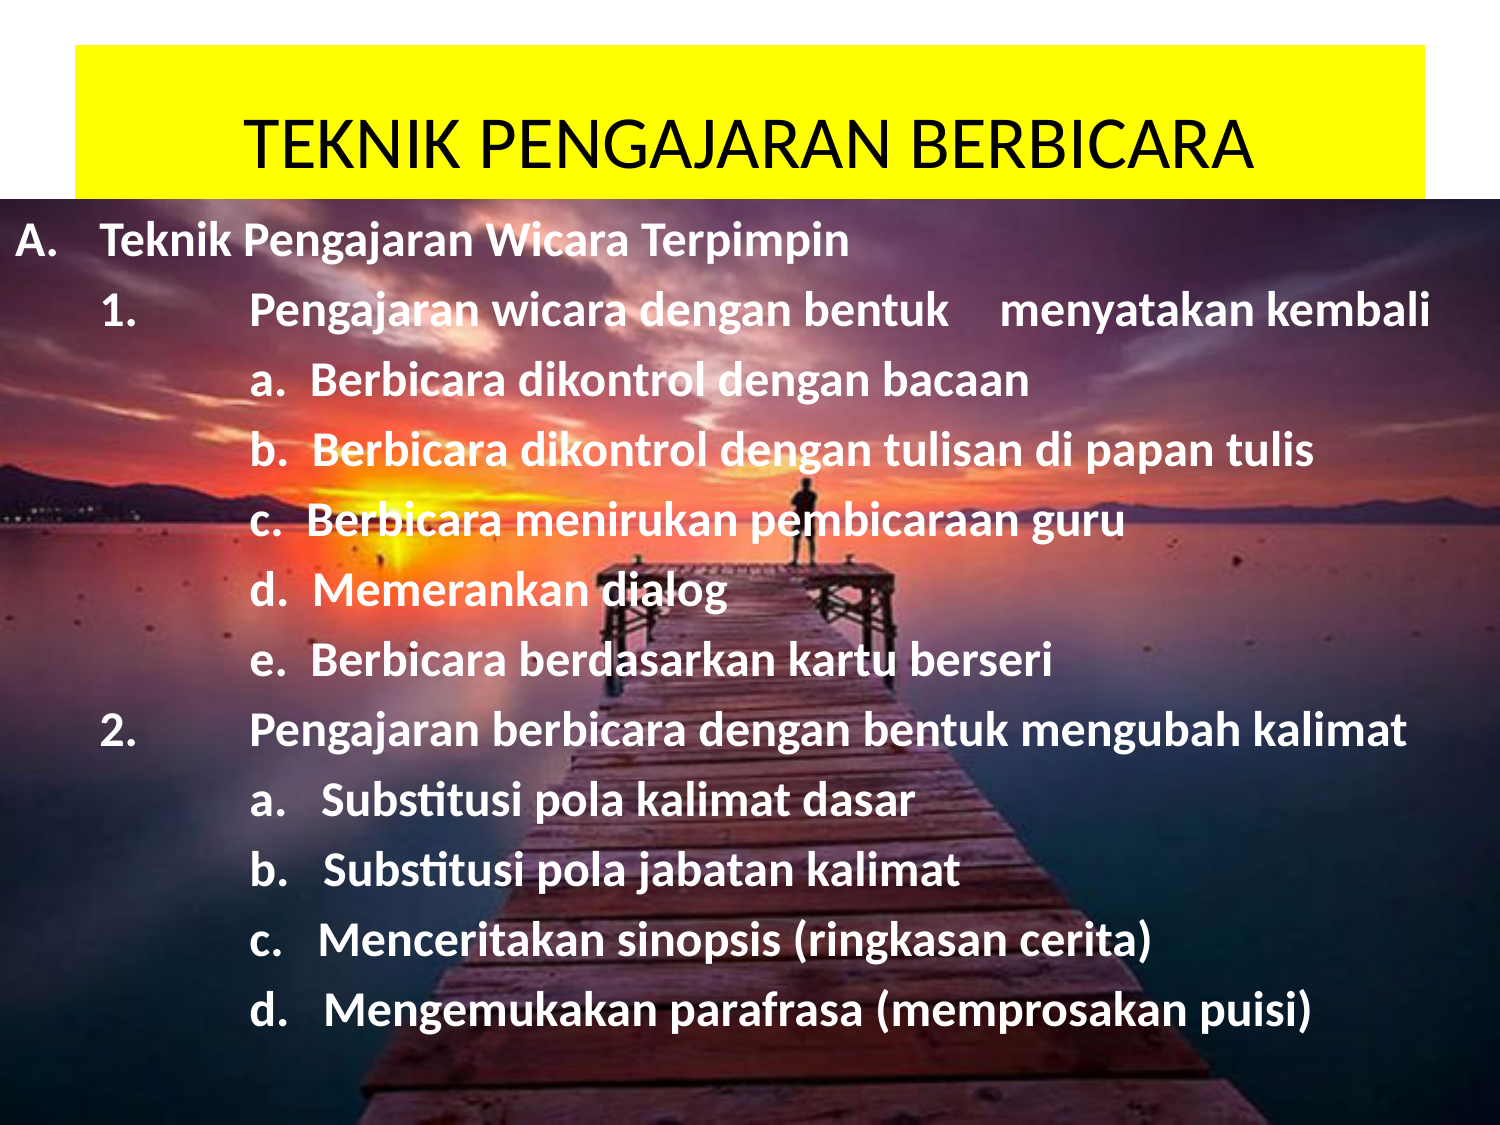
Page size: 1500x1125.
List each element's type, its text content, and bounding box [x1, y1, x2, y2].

title TEKNIK PENGAJARAN BERBICARA [75, 45, 1425, 199]
list Teknik Pengajaran Wicara Terpimpin 1. Pengajaran wicara dengan bentuk menyatakan kembali a. Berbicara dikontrol dengan bacaan b. Berbicara dikontrol dengan tulisan di papan tulis c. Berbicara menirukan pembicaraan guru d. Memerankan dialog e. Berbicara berdasarkan kartu berseri 2. Pengajaran berbicara dengan bentuk mengubah kalimat a. Substitusi pola kalimat dasar b. Substitusi pola jabatan kalimat c. Menceritakan sinopsis (ringkasan cerita) d. Mengemukakan parafrasa (memprosakan puisi) [0, 199, 1500, 1125]
